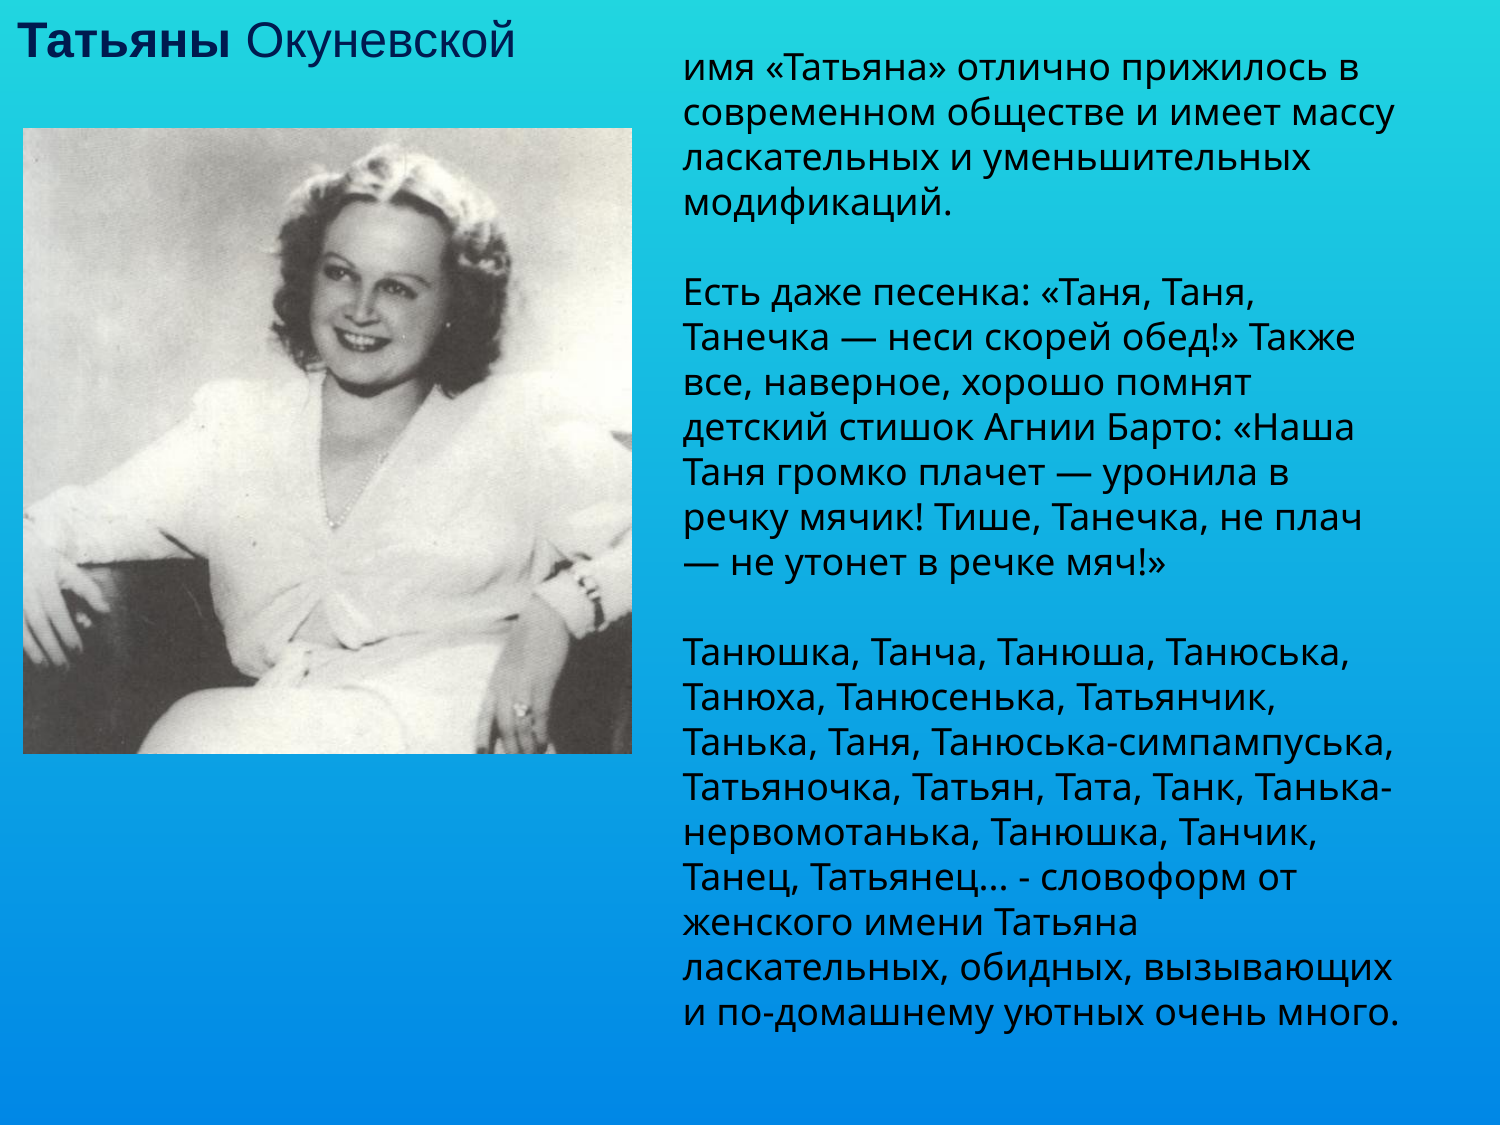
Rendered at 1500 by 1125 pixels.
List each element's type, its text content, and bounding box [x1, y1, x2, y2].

picture [0, 128, 667, 753]
text_box имя «Татьяна» отлично прижилось в современном обществе и имеет массу ласкательных и уменьшительных модификаций. Есть даже песенка: «Таня, Таня, Танечка — неси скорей обед!» Также все, наверное, хорошо помнят детский стишок Агнии Барто: «Наша Таня громко плачет — уронила в речку мячик! Тише, Танечка, не плач — не утонет в речке мяч!» Танюшка, Танча, Танюша, Танюська, Танюха, Танюсенька, Татьянчик, Танька, Таня, Танюська-симпампуська, Татьяночка, Татьян, Тата, Танк, Танька-нервомотанька, Танюшка, Танчик, Танец, Татьянец... - словоформ от женского имени Татьяна ласкательных, обидных, вызывающих и по-домашнему уютных очень много. [667, 35, 1418, 1125]
text_box Татьяны Окуневской [2, 0, 546, 76]
